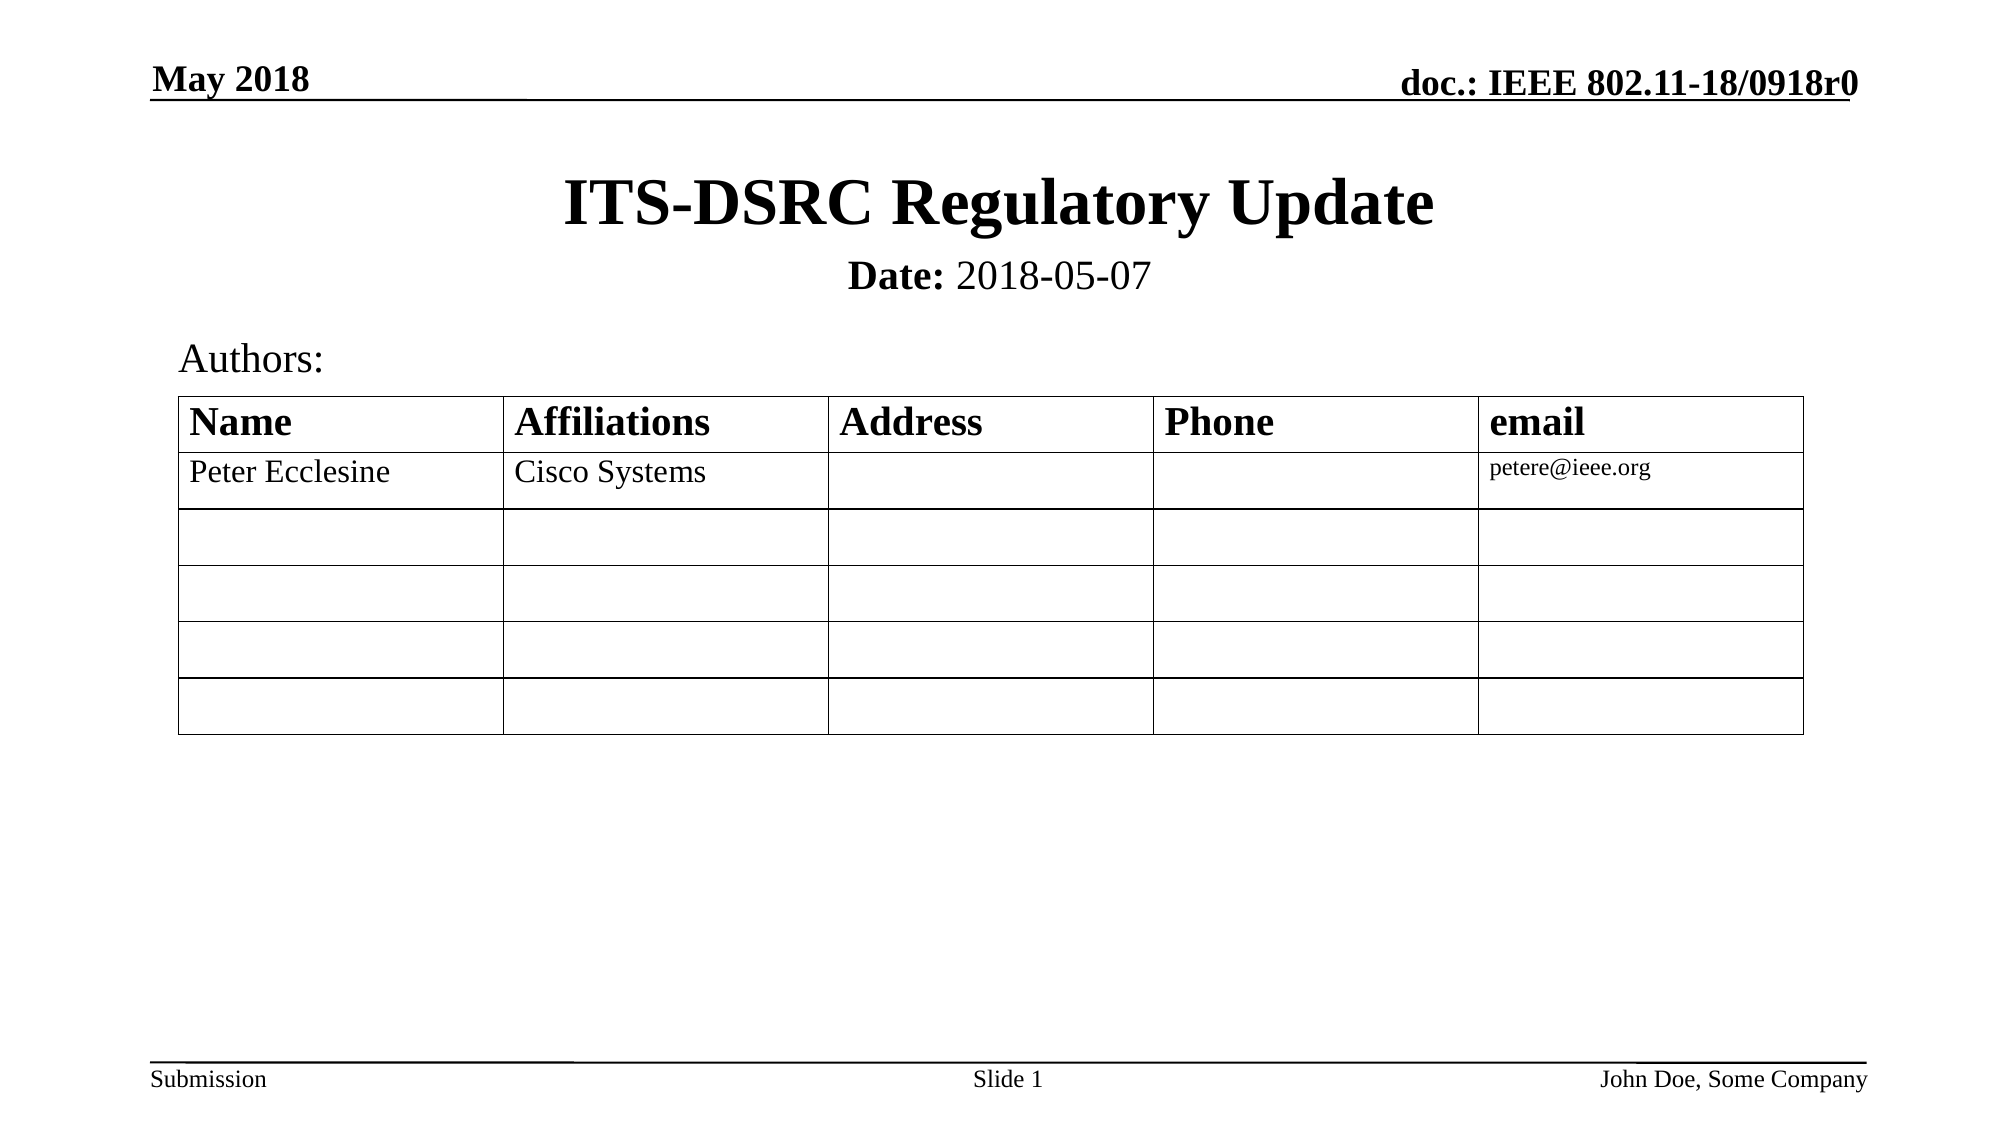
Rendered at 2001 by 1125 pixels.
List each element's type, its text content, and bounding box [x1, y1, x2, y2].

slide_number Slide 1 [950, 1061, 1067, 1123]
subtitle Date: 2018-05-07 [299, 239, 1701, 319]
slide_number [152, 54, 563, 100]
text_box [162, 395, 1851, 807]
text_box Authors: [162, 323, 401, 387]
title ITS-DSRC Regulatory Update [149, 76, 1851, 319]
footer John Doe, Some Company [1171, 1061, 1869, 1093]
